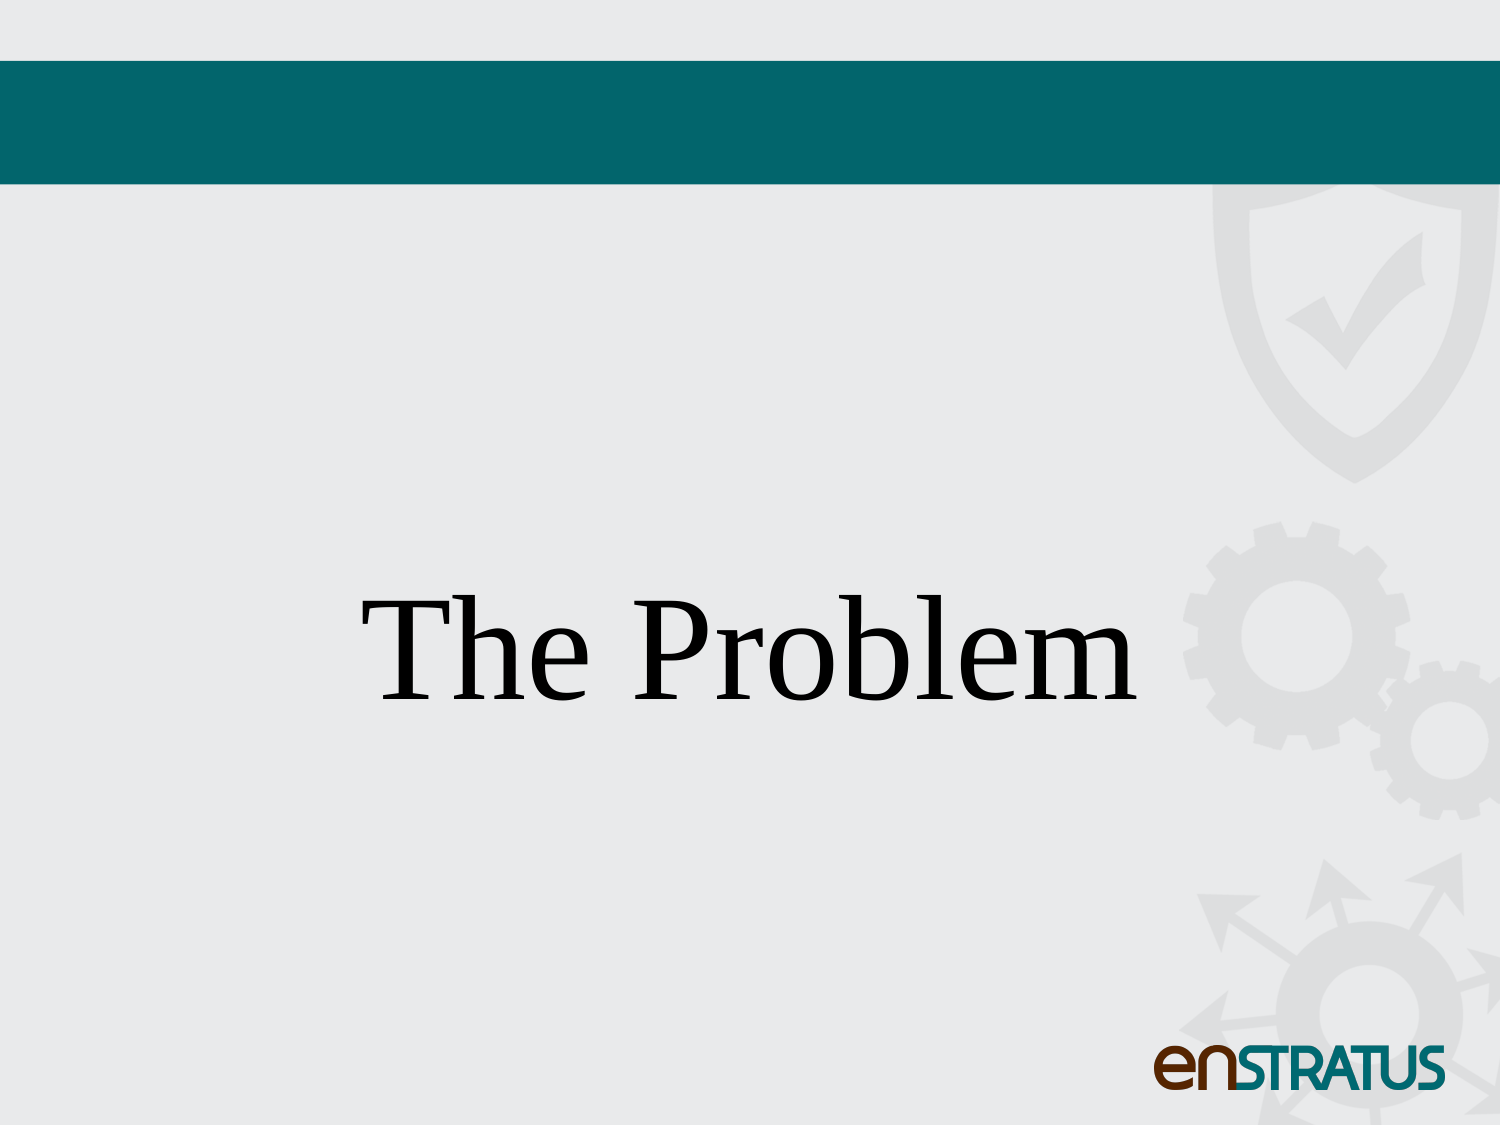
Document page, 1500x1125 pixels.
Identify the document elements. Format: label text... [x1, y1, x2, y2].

picture [0, 185, 1500, 1125]
picture [0, 0, 1500, 60]
list The Problem [65, 234, 1435, 1046]
